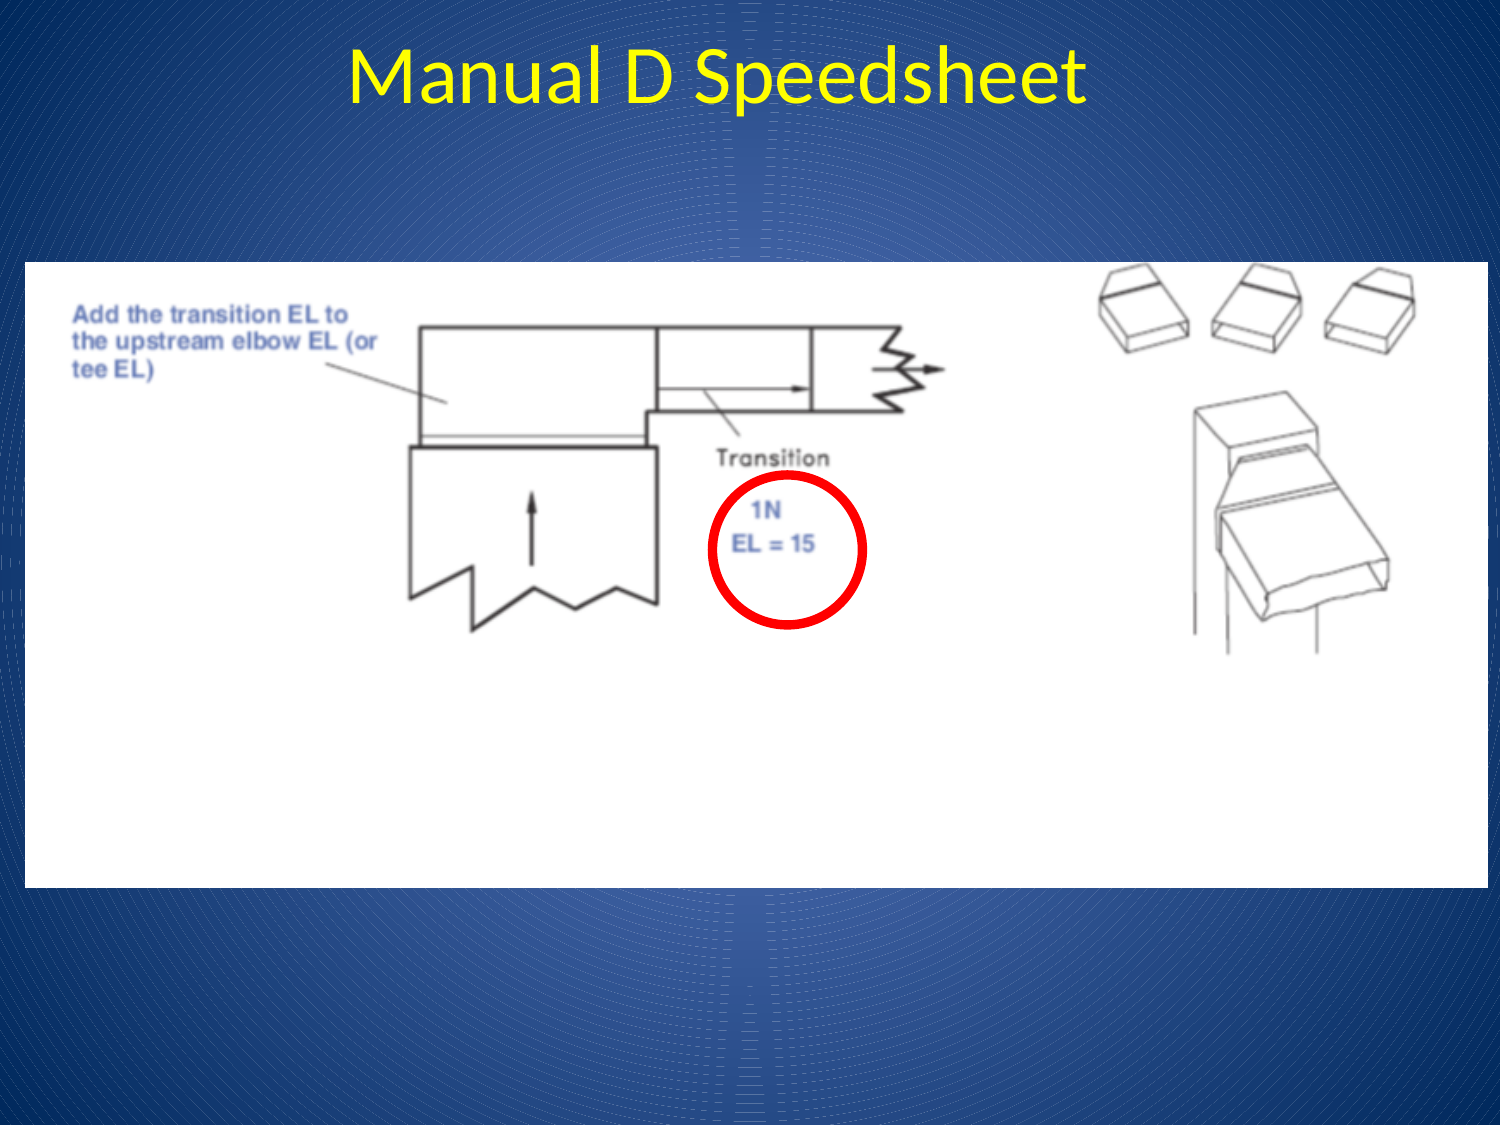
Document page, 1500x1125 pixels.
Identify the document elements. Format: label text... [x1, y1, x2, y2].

text_box Manual D Speedsheet [331, 12, 1104, 128]
picture [24, 262, 1488, 888]
